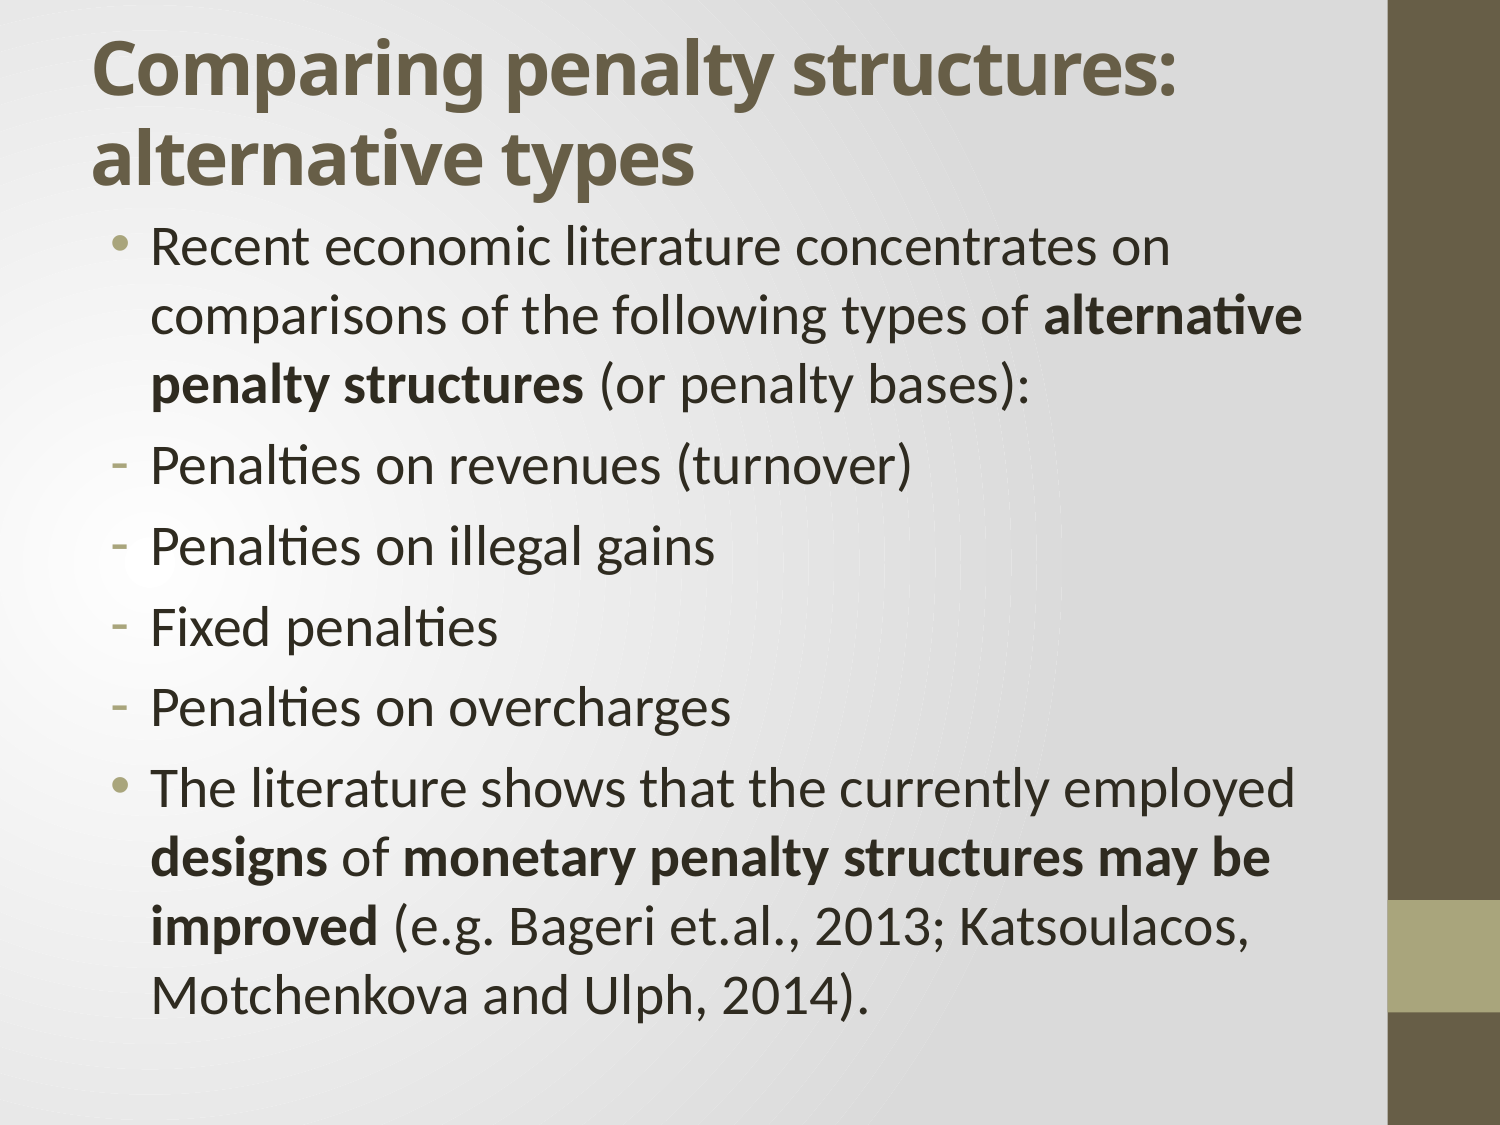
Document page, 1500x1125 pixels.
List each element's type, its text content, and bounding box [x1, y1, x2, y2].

title Comparing penalty structures: alternative types [75, 45, 1325, 177]
list Recent economic literature concentrates on comparisons of the following types of alternative penalty structures (or penalty bases): Penalties on revenues (turnover) Penalties on illegal gains Fixed penalties Penalties on overcharges The literature shows that the currently employed designs of monetary penalty structures may be improved (e.g. Bageri et.al., 2013; Katsoulacos, Motchenkova and Ulph, 2014). [75, 200, 1325, 1050]
